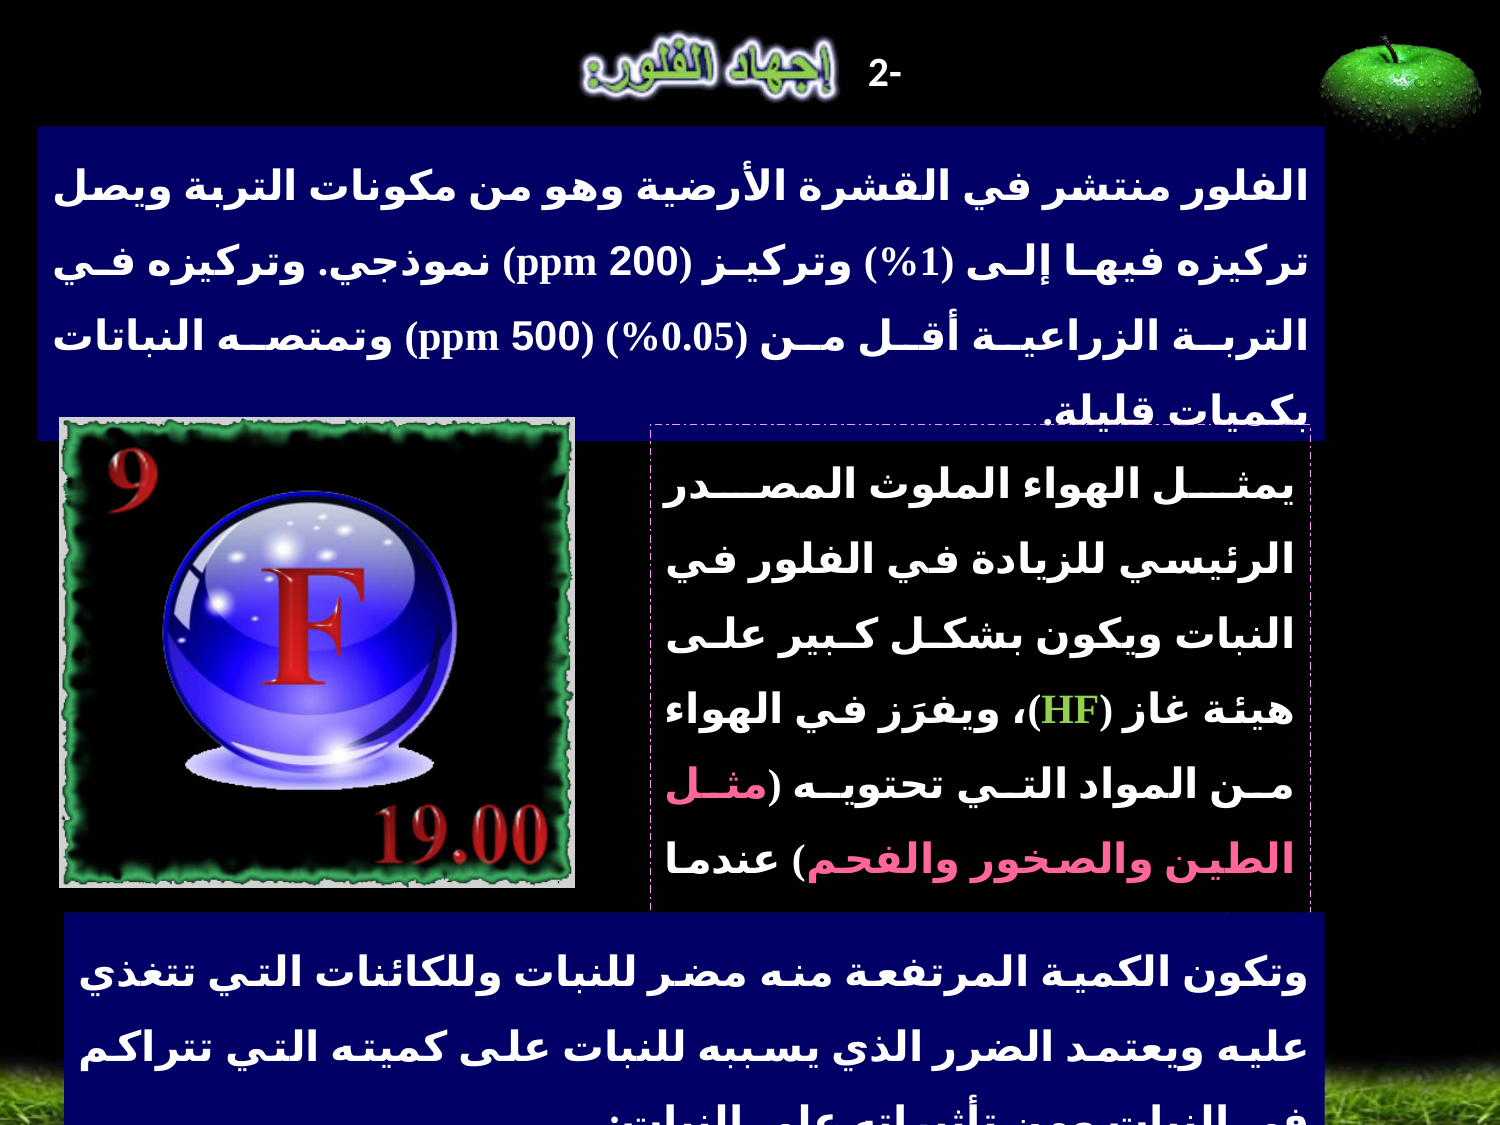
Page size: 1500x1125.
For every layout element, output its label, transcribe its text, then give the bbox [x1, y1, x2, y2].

text_box وتكون الكمية المرتفعة منه مضر للنبات وللكائنات التي تتغذي عليه ويعتمد الضرر الذي يسببه للنبات على كميته التي تتراكم في النبات ومن تأثيراته على النبات: [64, 912, 1325, 1125]
picture [0, 0, 1500, 1125]
text_box يمثل الهواء الملوث المصدر الرئيسي للزيادة في الفلور في النبات ويكون بشكل كبير على هيئة غاز (HF)، ويفرَز في الهواء من المواد التي تحتويه (مثل الطين والصخور والفحم) عندما تسَخّن. [650, 424, 1311, 912]
text_box الفلور منتشر في القشرة الأرضية وهو من مكونات التربة ويصل تركيزه فيها إلى (1%) وتركيز (200 ppm) نموذجي. وتركيزه في التربة الزراعية أقل من (0.05%) (500 ppm) وتمتصه النباتات بكميات قليلة. [37, 126, 1325, 442]
text_box 2- [854, 37, 927, 103]
